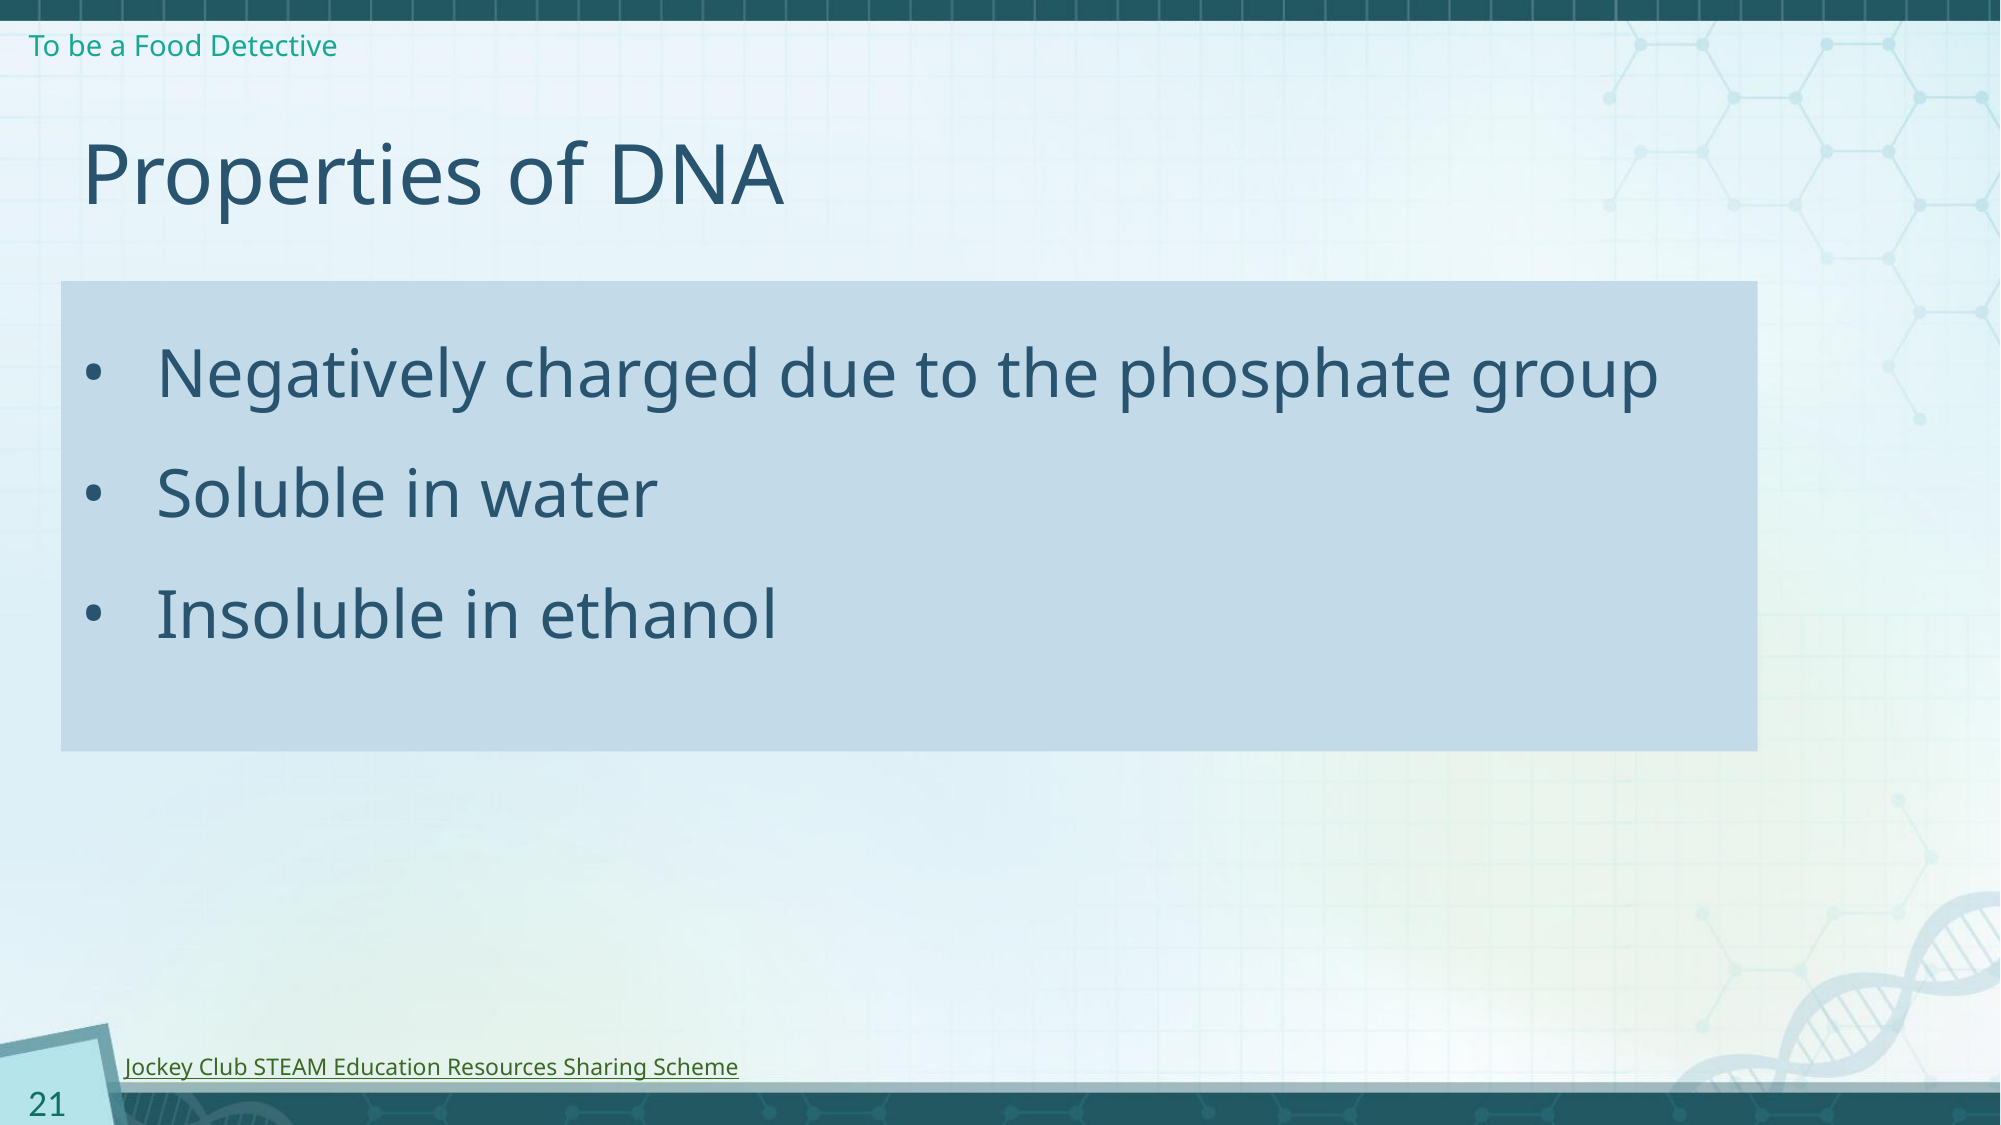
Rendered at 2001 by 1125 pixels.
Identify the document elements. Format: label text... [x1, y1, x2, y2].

slide_number 21 [0, 1071, 96, 1125]
picture [0, 0, 2001, 1125]
list Negatively charged due to the phosphate group Soluble in water Insoluble in ethanol [61, 281, 1758, 752]
title Properties of DNA [61, 63, 1571, 279]
